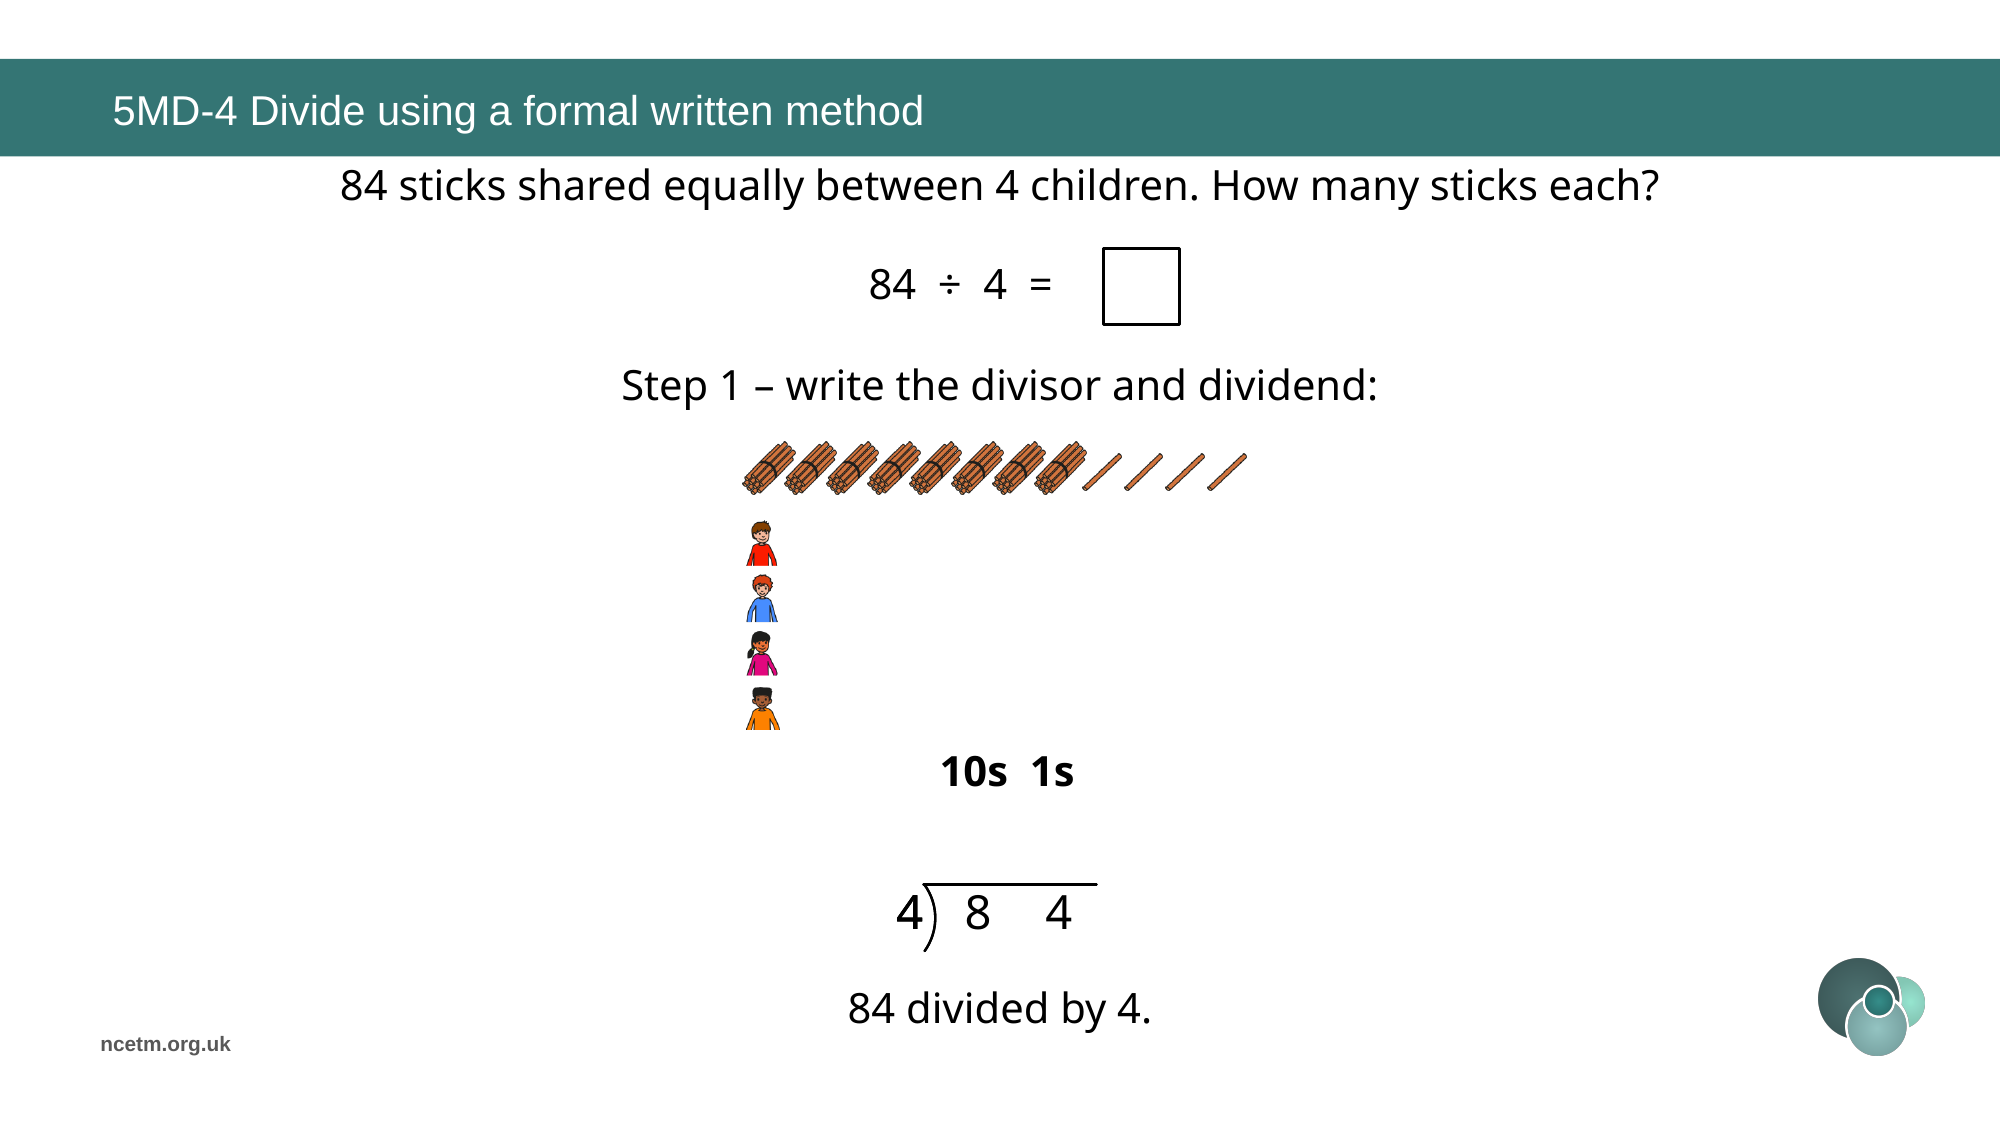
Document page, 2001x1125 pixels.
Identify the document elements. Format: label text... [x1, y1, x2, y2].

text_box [742, 441, 1247, 730]
text_box [1103, 248, 1180, 325]
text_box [925, 738, 1089, 804]
text_box 84 ÷ 4 = [853, 250, 1068, 316]
title 5MD-4 Divide using a formal written method [97, 76, 1945, 147]
text_box 84 divided by 4. [832, 974, 1168, 1040]
picture [1818, 958, 1925, 1056]
text_box 84 sticks shared equally between 4 children. How many sticks each? [324, 150, 1675, 216]
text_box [862, 871, 1102, 965]
text_box Step 1 – write the divisor and dividend: [606, 351, 1394, 417]
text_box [888, 815, 1118, 962]
